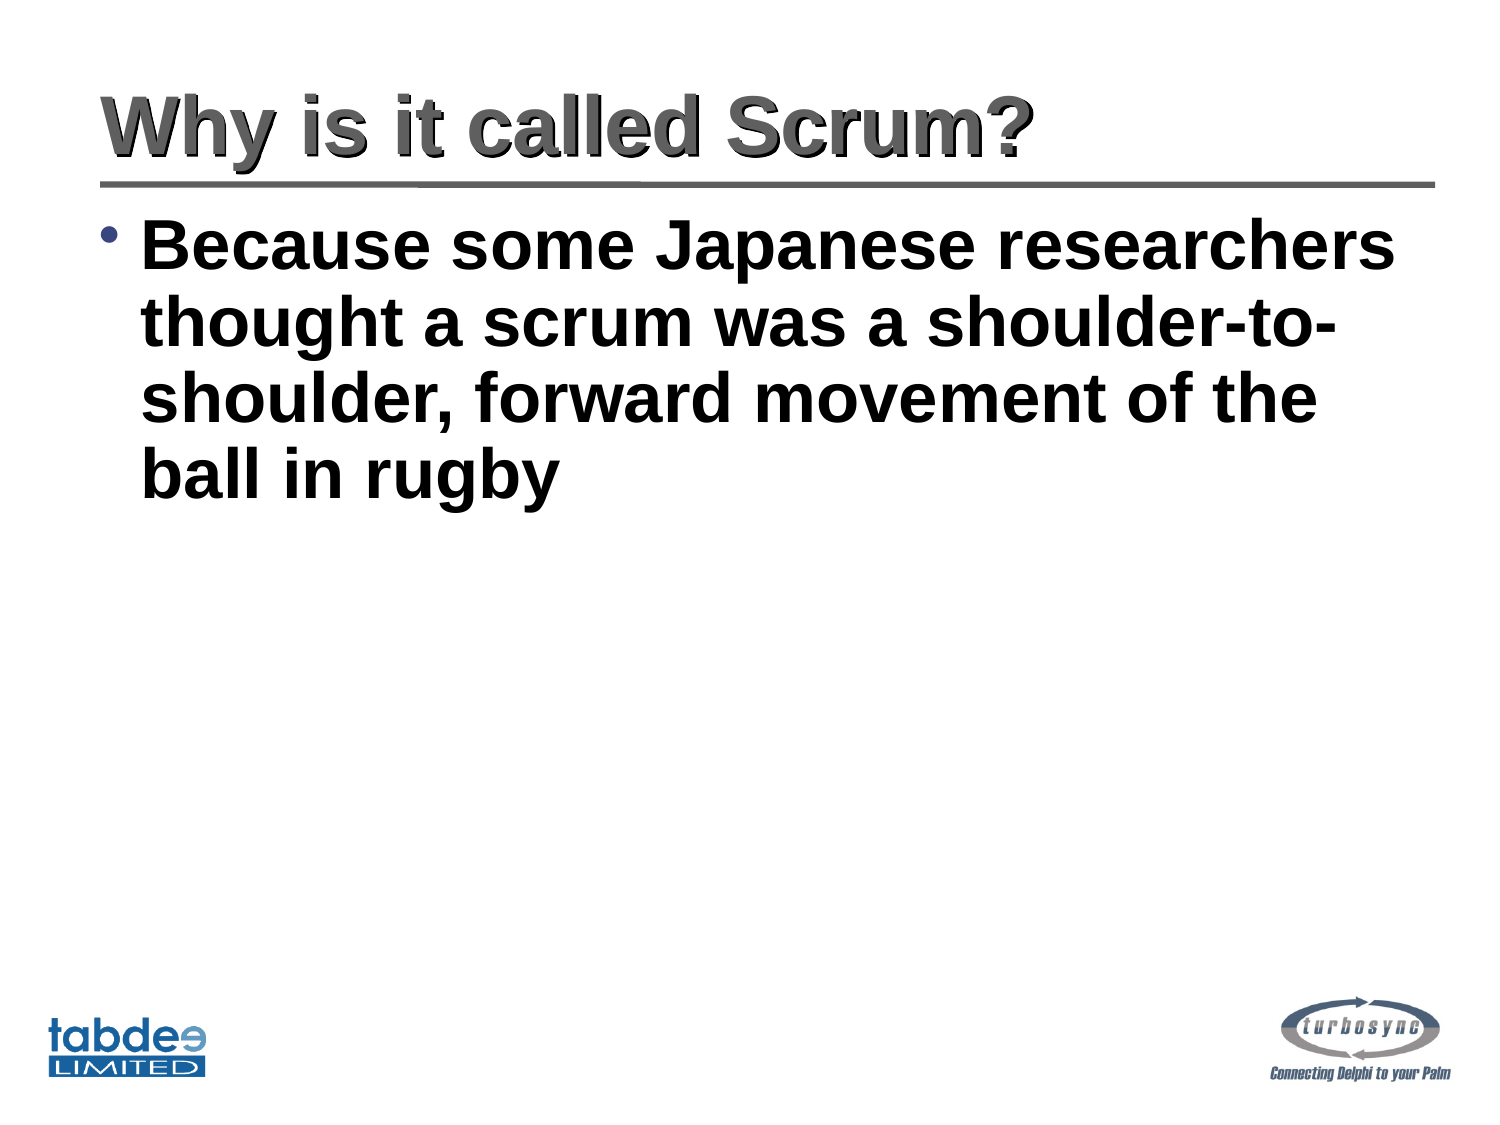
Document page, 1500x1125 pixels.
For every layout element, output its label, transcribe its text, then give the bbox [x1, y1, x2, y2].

picture [1257, 987, 1459, 1094]
title Why is it called Scrum? [100, 85, 1437, 173]
picture [29, 999, 230, 1092]
list Because some Japanese researchers thought a scrum was a shoulder-to-shoulder, forward movement of the ball in rugby [97, 208, 1435, 519]
